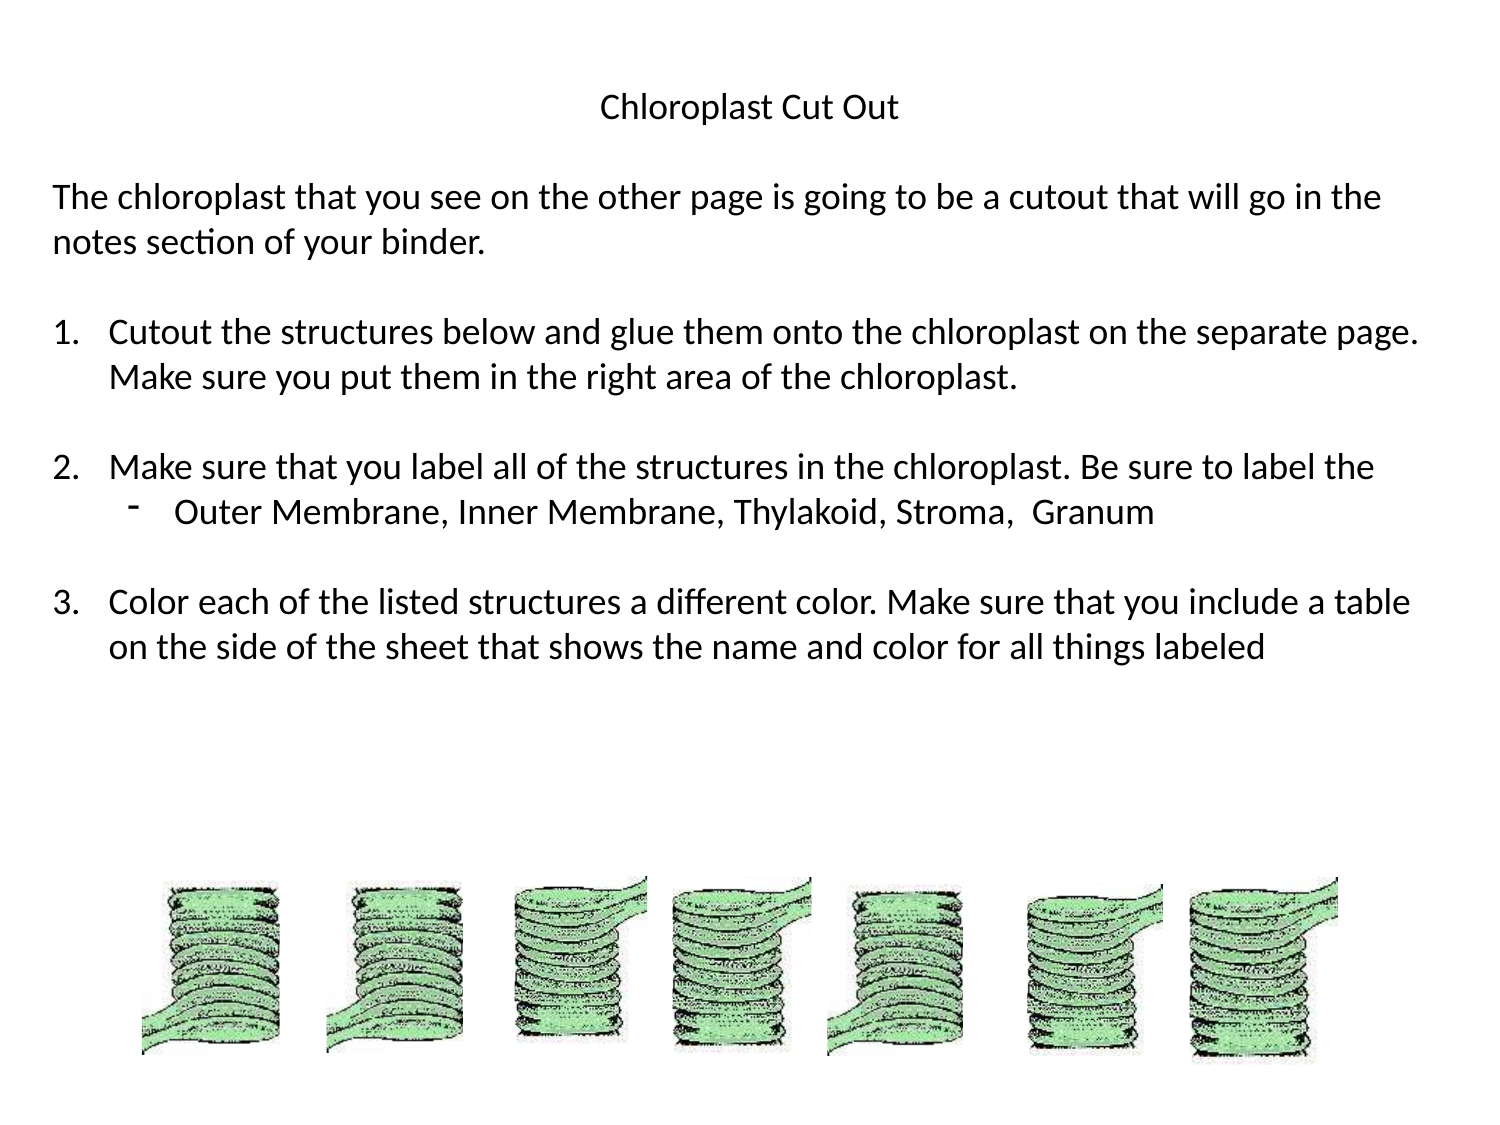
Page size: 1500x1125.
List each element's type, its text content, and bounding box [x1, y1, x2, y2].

picture [826, 881, 964, 1056]
picture [1026, 884, 1164, 1060]
picture [141, 877, 280, 1056]
picture [1189, 876, 1339, 1068]
text_box Chloroplast Cut Out The chloroplast that you see on the other page is going to be a cutout that will go in the notes section of your binder. Cutout the structures below and glue them onto the chloroplast on the separate page. Make sure you put them in the right area of the chloroplast. Make sure that you label all of the structures in the chloroplast. Be sure to label the Outer Membrane, Inner Membrane, Thylakoid, Stroma, Granum Color each of the listed structures a different color. Make sure that you include a table on the side of the sheet that shows the name and color for all things labeled [37, 74, 1463, 675]
picture [326, 877, 464, 1053]
picture [672, 877, 812, 1056]
picture [514, 875, 648, 1047]
